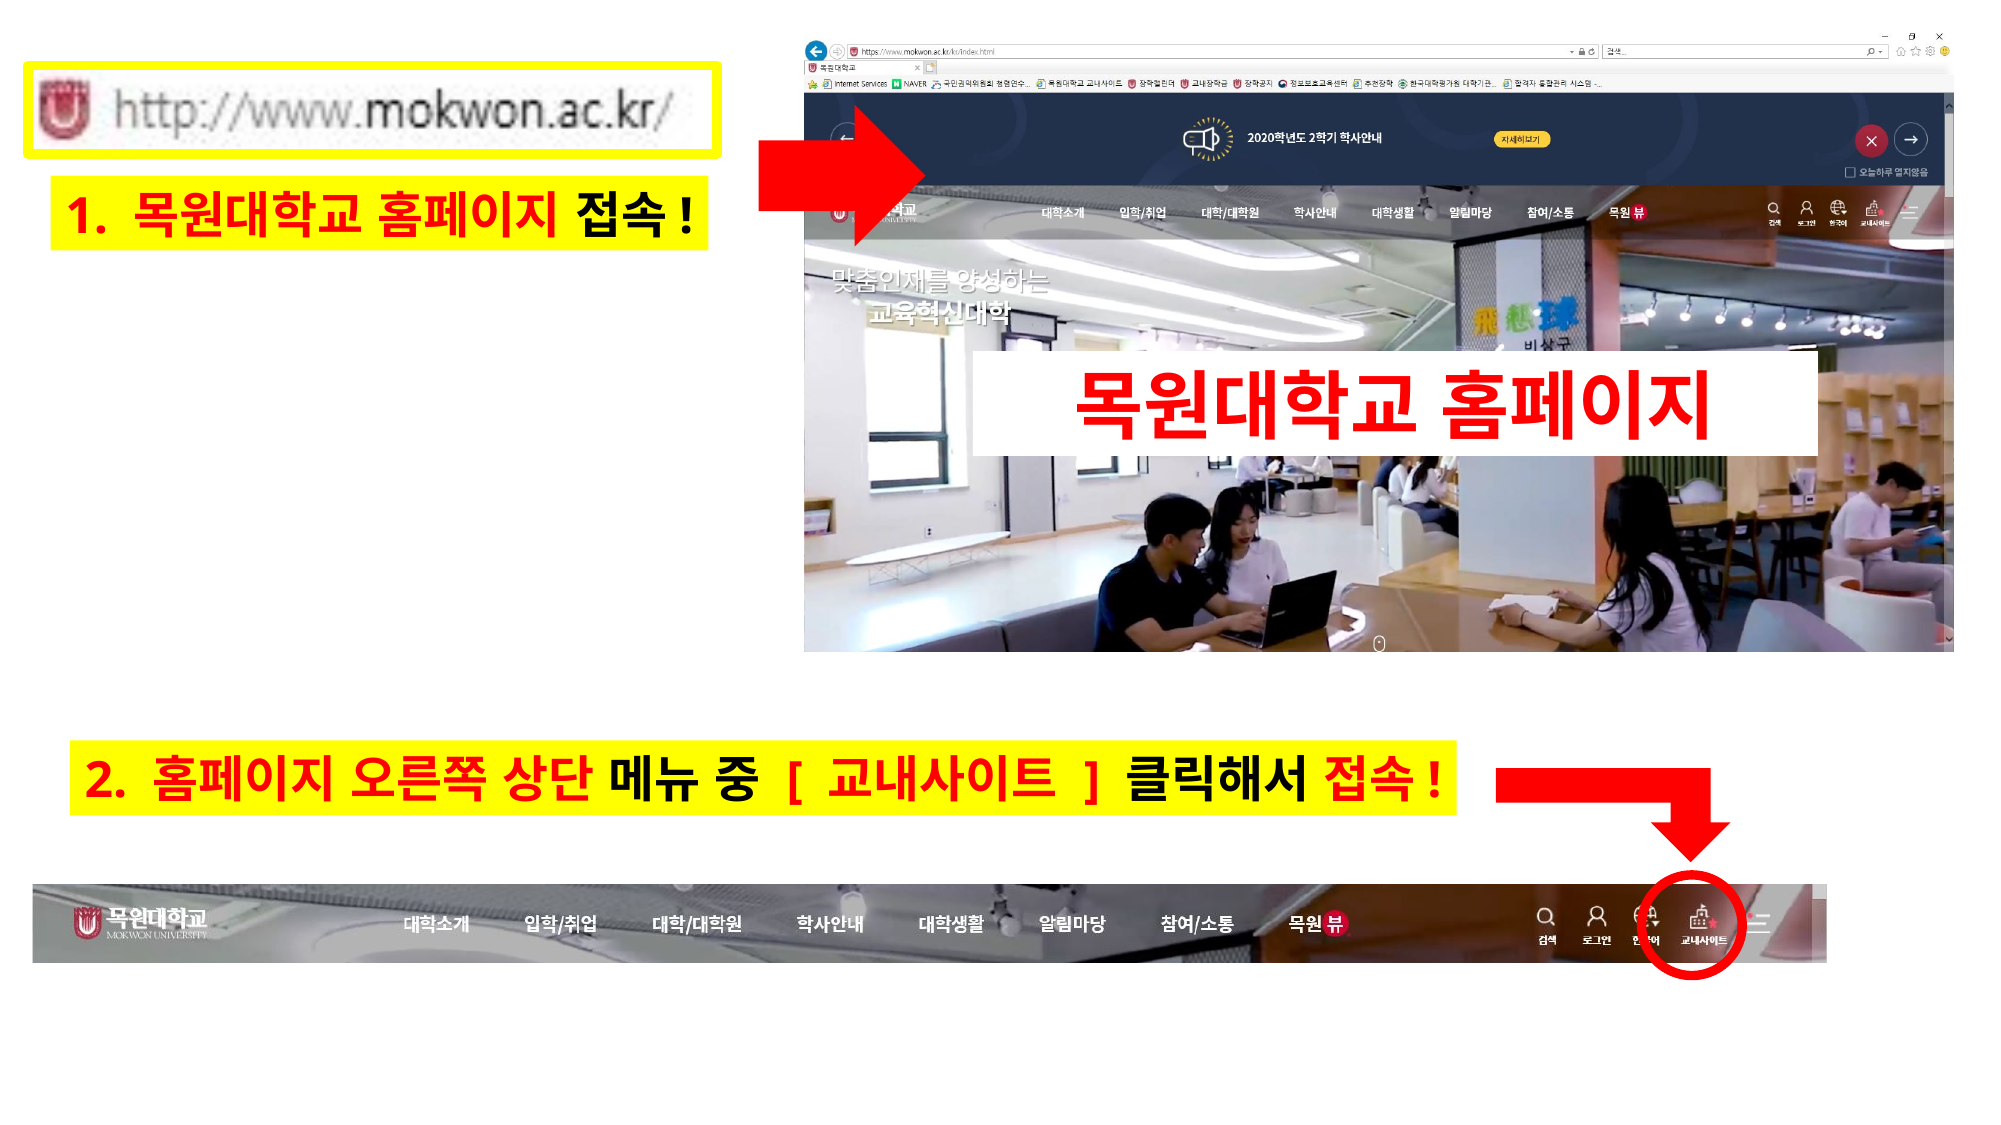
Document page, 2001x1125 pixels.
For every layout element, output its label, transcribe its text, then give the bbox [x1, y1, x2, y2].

text_box [1661, 873, 1723, 884]
text_box 2. 홈페이지 오른쪽 상단 메뉴 중 [ 교내사이트 ] 클릭해서 접속! [69, 740, 1457, 816]
picture [32, 884, 1827, 963]
text_box 1. 목원대학교 홈페이지 접속! [50, 175, 709, 251]
picture [804, 28, 1954, 652]
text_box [1495, 767, 1731, 863]
text_box [757, 139, 804, 213]
picture [32, 70, 713, 150]
text_box [1657, 963, 1727, 977]
